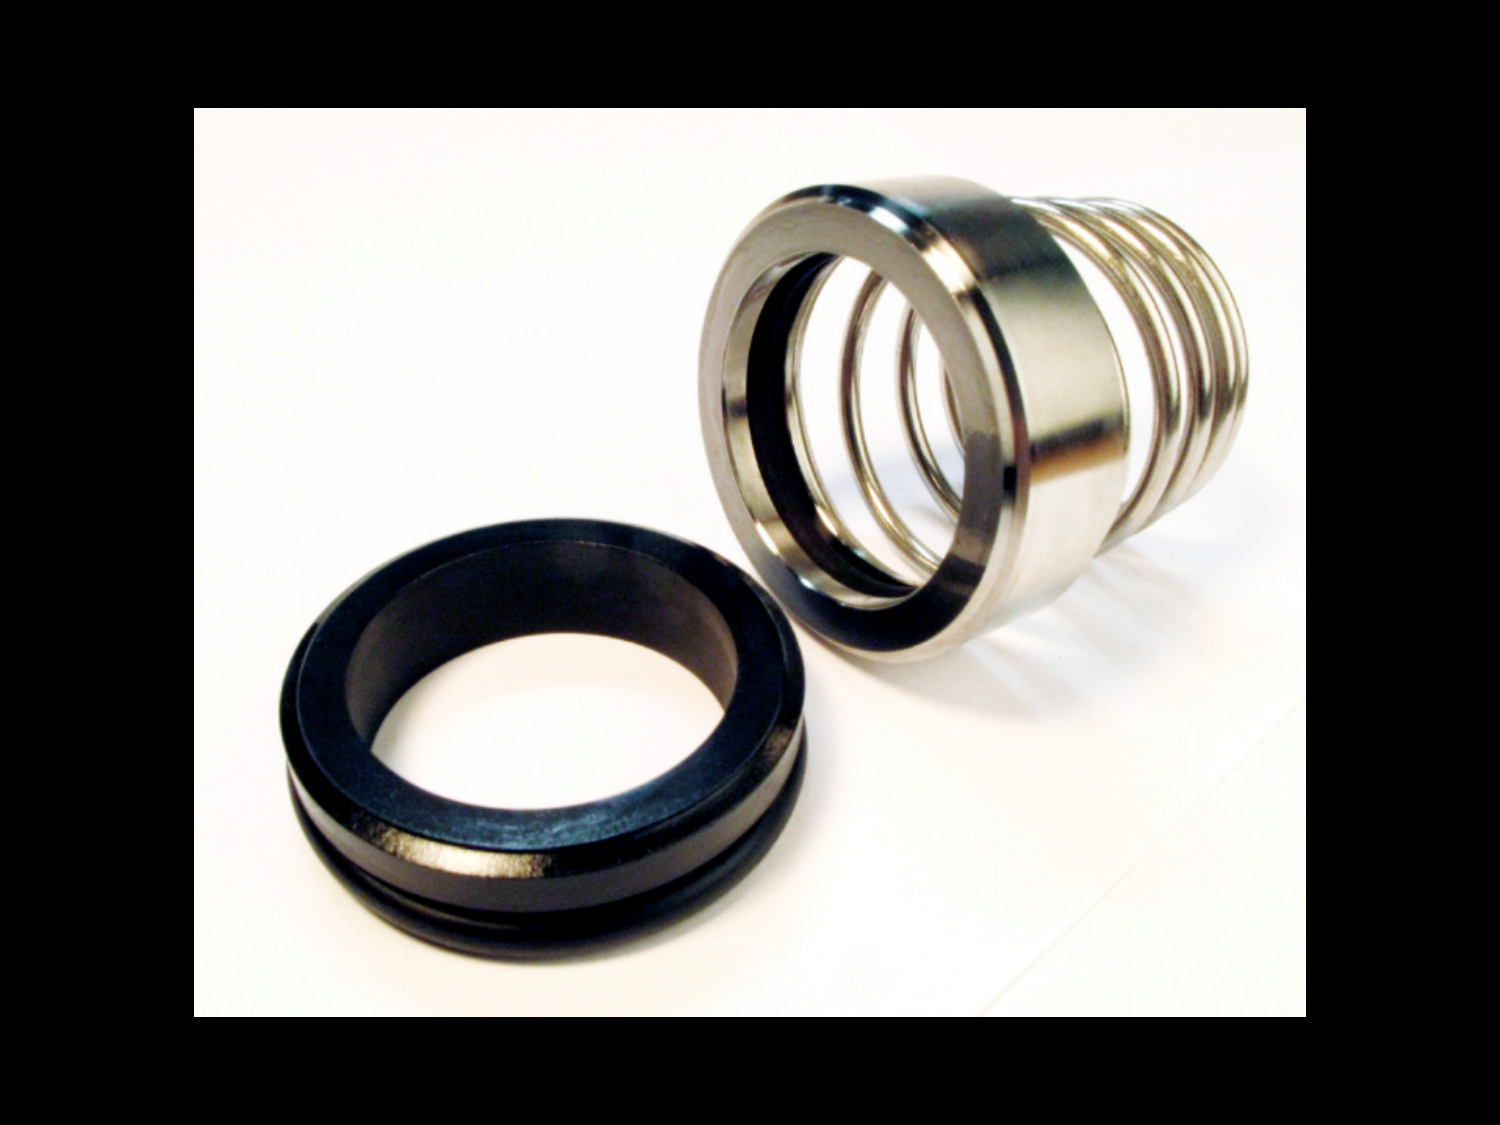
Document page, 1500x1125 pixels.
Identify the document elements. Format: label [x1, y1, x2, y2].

picture [194, 108, 1306, 1017]
